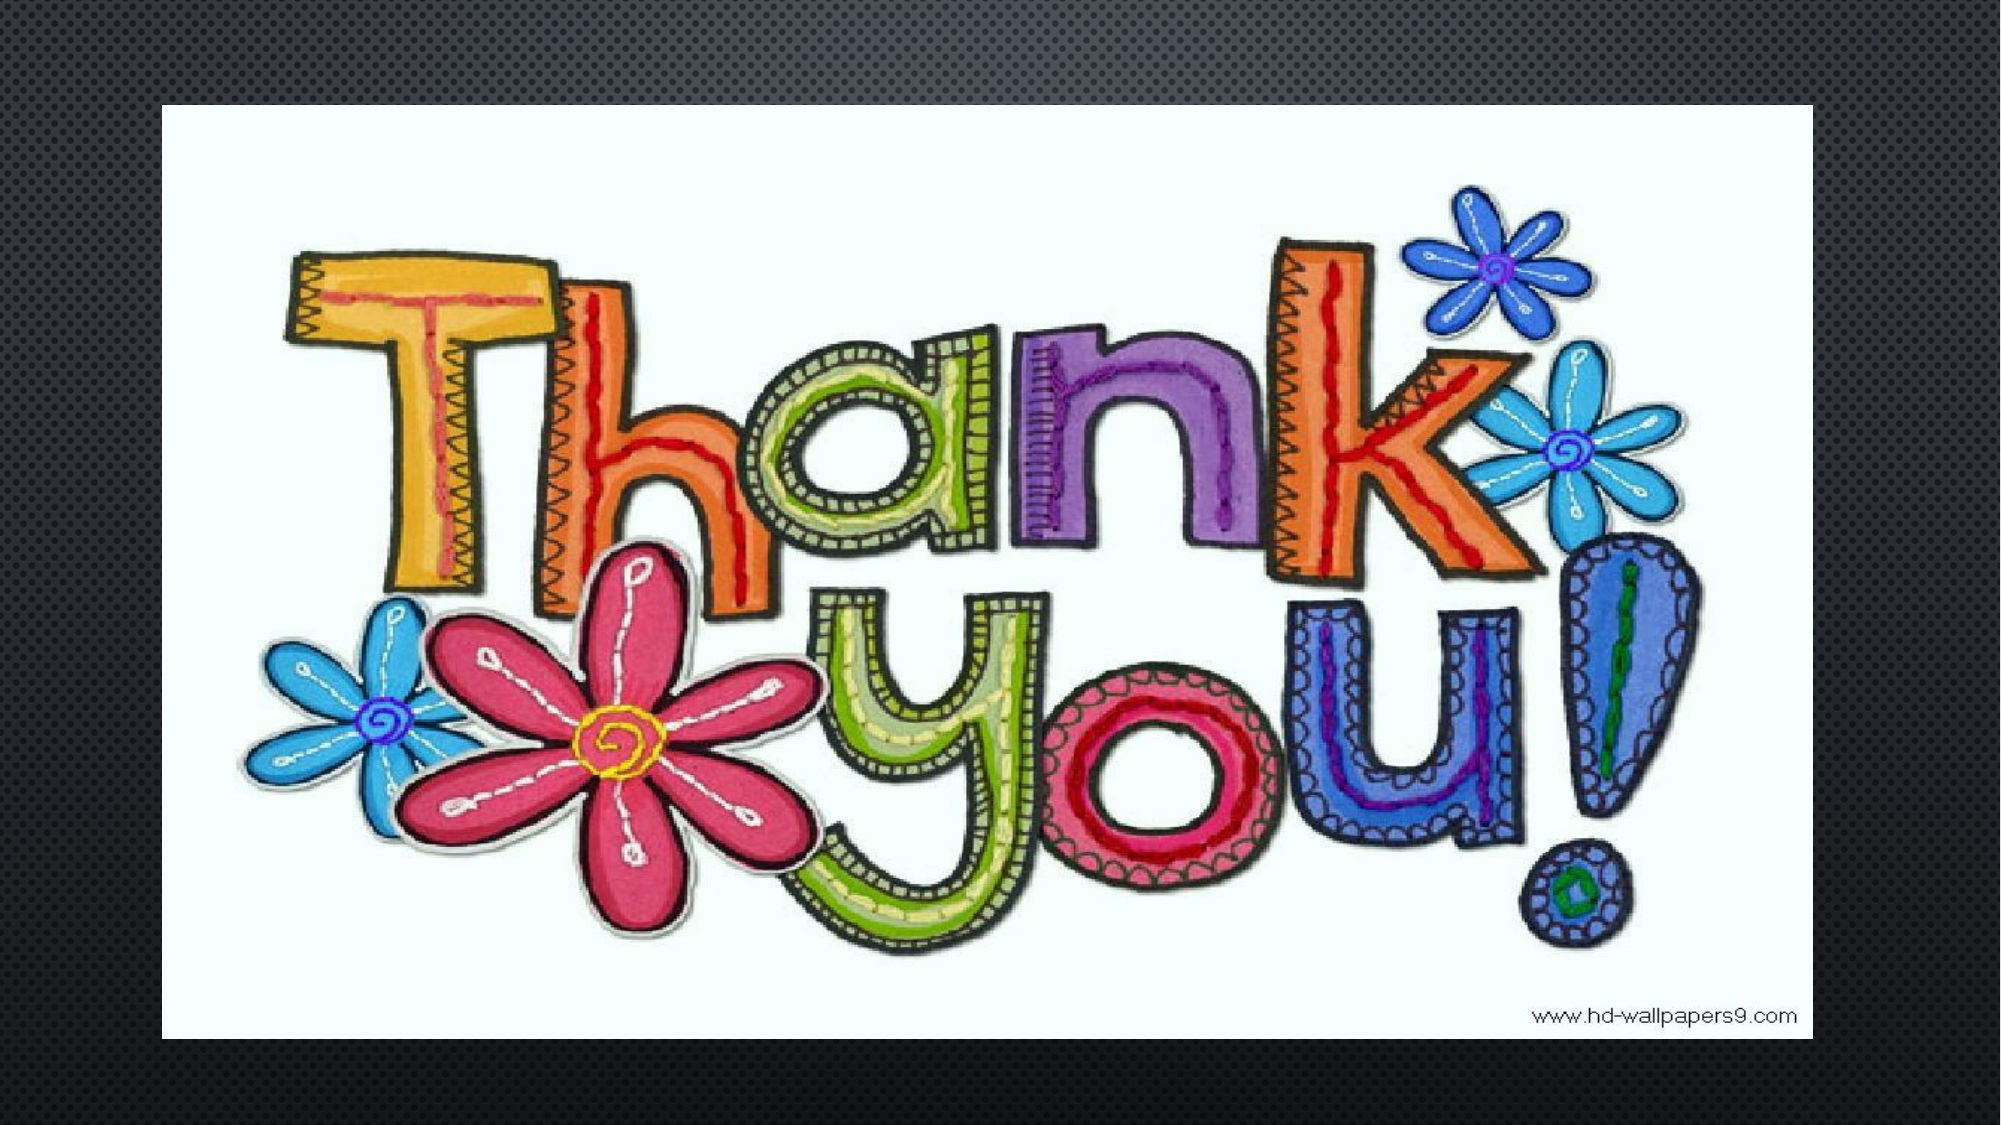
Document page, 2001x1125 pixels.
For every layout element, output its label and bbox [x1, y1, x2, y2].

picture [161, 105, 1813, 1039]
